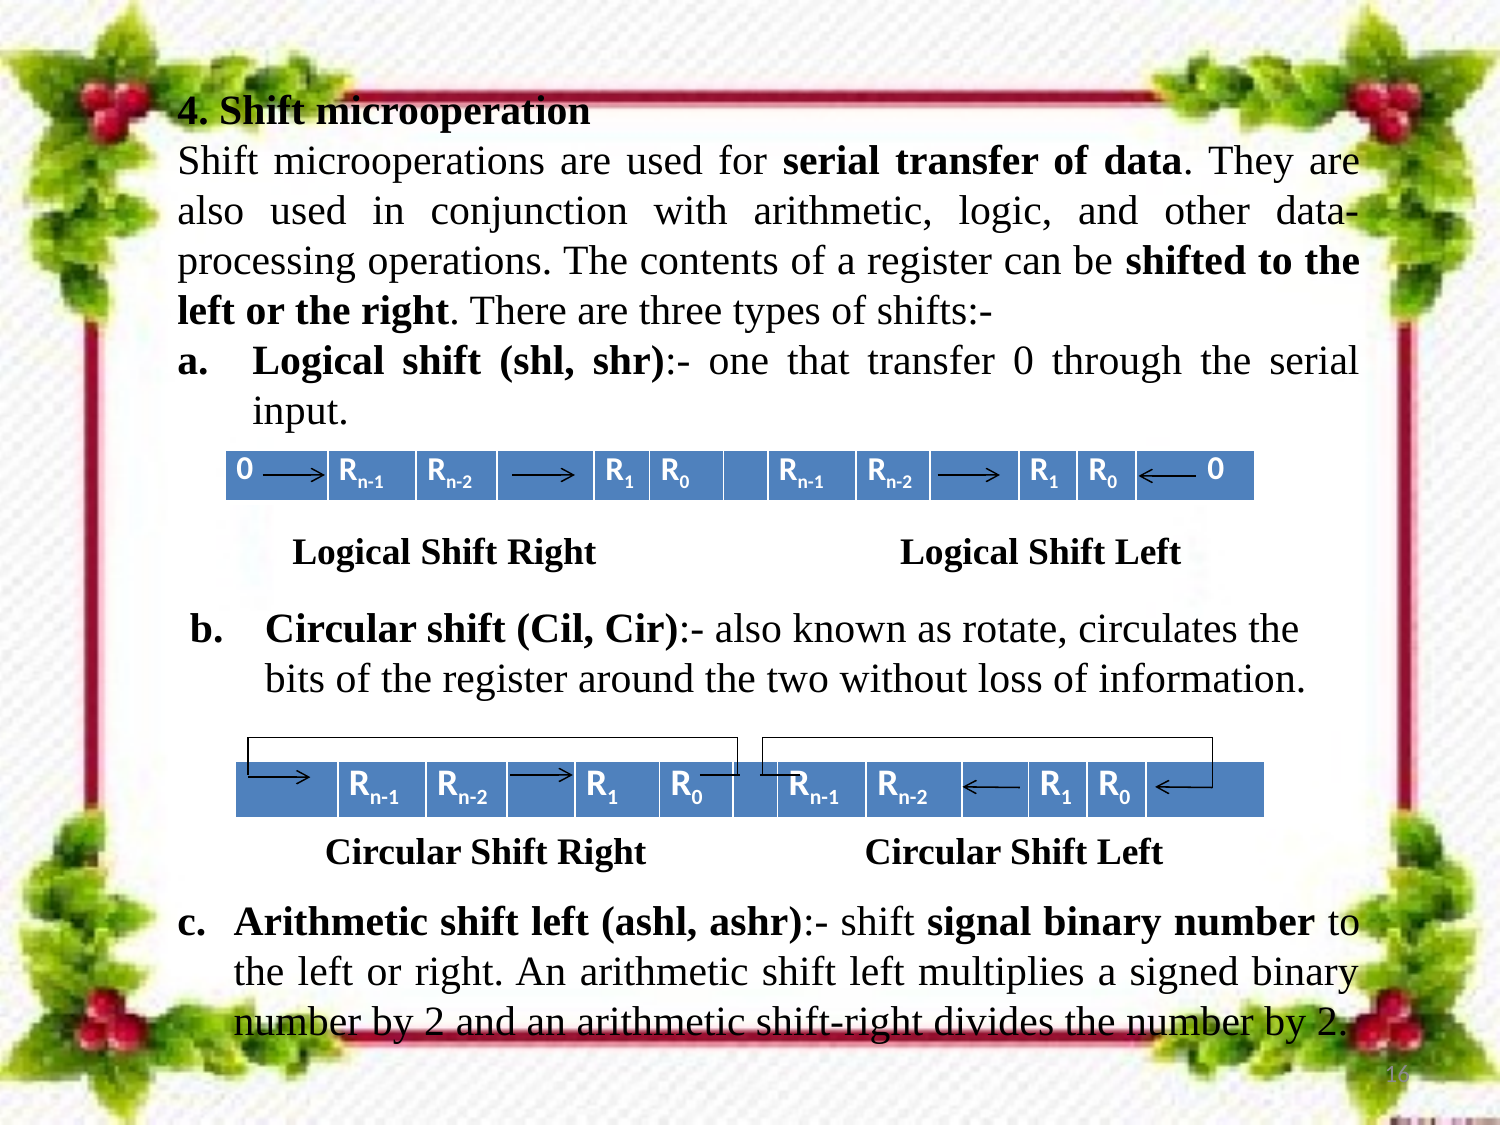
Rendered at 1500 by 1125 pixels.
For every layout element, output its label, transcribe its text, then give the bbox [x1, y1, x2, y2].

table_header R­0 [650, 451, 723, 500]
table_header Rn-2 [857, 451, 929, 500]
table_header [724, 451, 767, 500]
text_box Circular shift (Cil, Cir):- also known as rotate, circulates the bits of the register around the two without loss of information. [174, 593, 1375, 709]
table_header Rn-2 [417, 451, 496, 500]
table_header [734, 762, 777, 817]
table_header [931, 451, 1018, 500]
table_header R1 [1020, 451, 1076, 500]
table_header [963, 762, 1028, 817]
table_header R1 [1029, 762, 1086, 817]
table_header Rn-1 [329, 451, 415, 500]
table_header R1 [595, 451, 649, 500]
text_box Arithmetic shift left (ashl, ashr):- shift signal binary number to the left or right. An arithmetic shift left multiplies a signed binary number by 2 and an arithmetic shift-right divides the number by 2. [162, 886, 1375, 1051]
table_header Rn-1 [339, 762, 425, 817]
text_box Logical Shift Right Logical Shift Left [237, 519, 1238, 580]
table_header Rn-1 [778, 762, 865, 817]
table_header [236, 762, 337, 817]
slide_number 16 [1074, 1042, 1425, 1103]
table_header R­0 [660, 762, 732, 817]
table_header R1 [576, 762, 659, 817]
table_header Rn-2 [867, 762, 961, 817]
table_header [1147, 762, 1264, 817]
text_box [1013, 636, 1045, 736]
table_header Rn-1 [769, 451, 855, 500]
table_header [508, 780, 574, 817]
table_header R­0 [1088, 762, 1145, 817]
text_box 4. Shift microoperation Shift microoperations are used for serial transfer of data. They are also used in conjunction with arithmetic, logic, and other data-processing operations. The contents of a register can be shifted to the left or the right. There are three types of shifts:- Logical shift (shl, shr):- one that transfer 0 through the serial input. [162, 75, 1375, 540]
table_header R­0 [1078, 451, 1135, 500]
table_header [508, 762, 574, 778]
table_header 0 [1137, 451, 1254, 500]
table_header 0 [226, 451, 327, 500]
text_box Circular Shift Right Circular Shift Left [262, 819, 1263, 880]
picture [0, 0, 1500, 1125]
table_header Rn-2 [427, 762, 506, 817]
table_header [498, 451, 593, 500]
